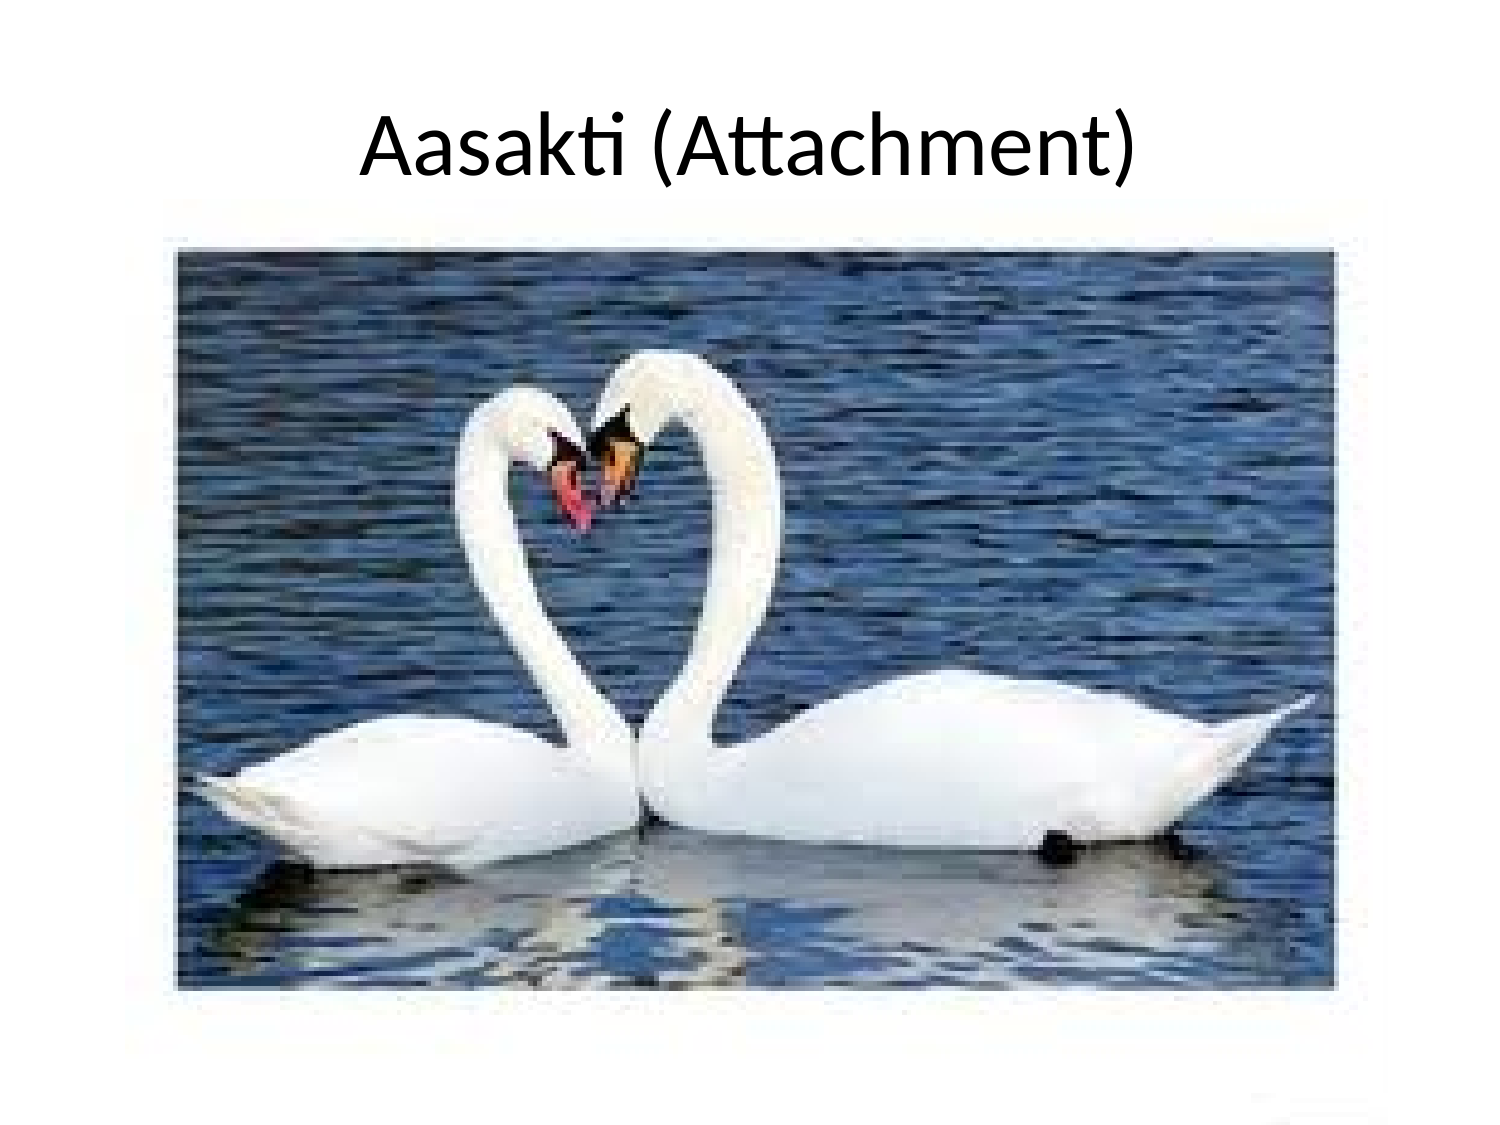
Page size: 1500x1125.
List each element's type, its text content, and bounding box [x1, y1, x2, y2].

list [124, 199, 1388, 1125]
title Aasakti (Attachment) [75, 45, 1425, 233]
